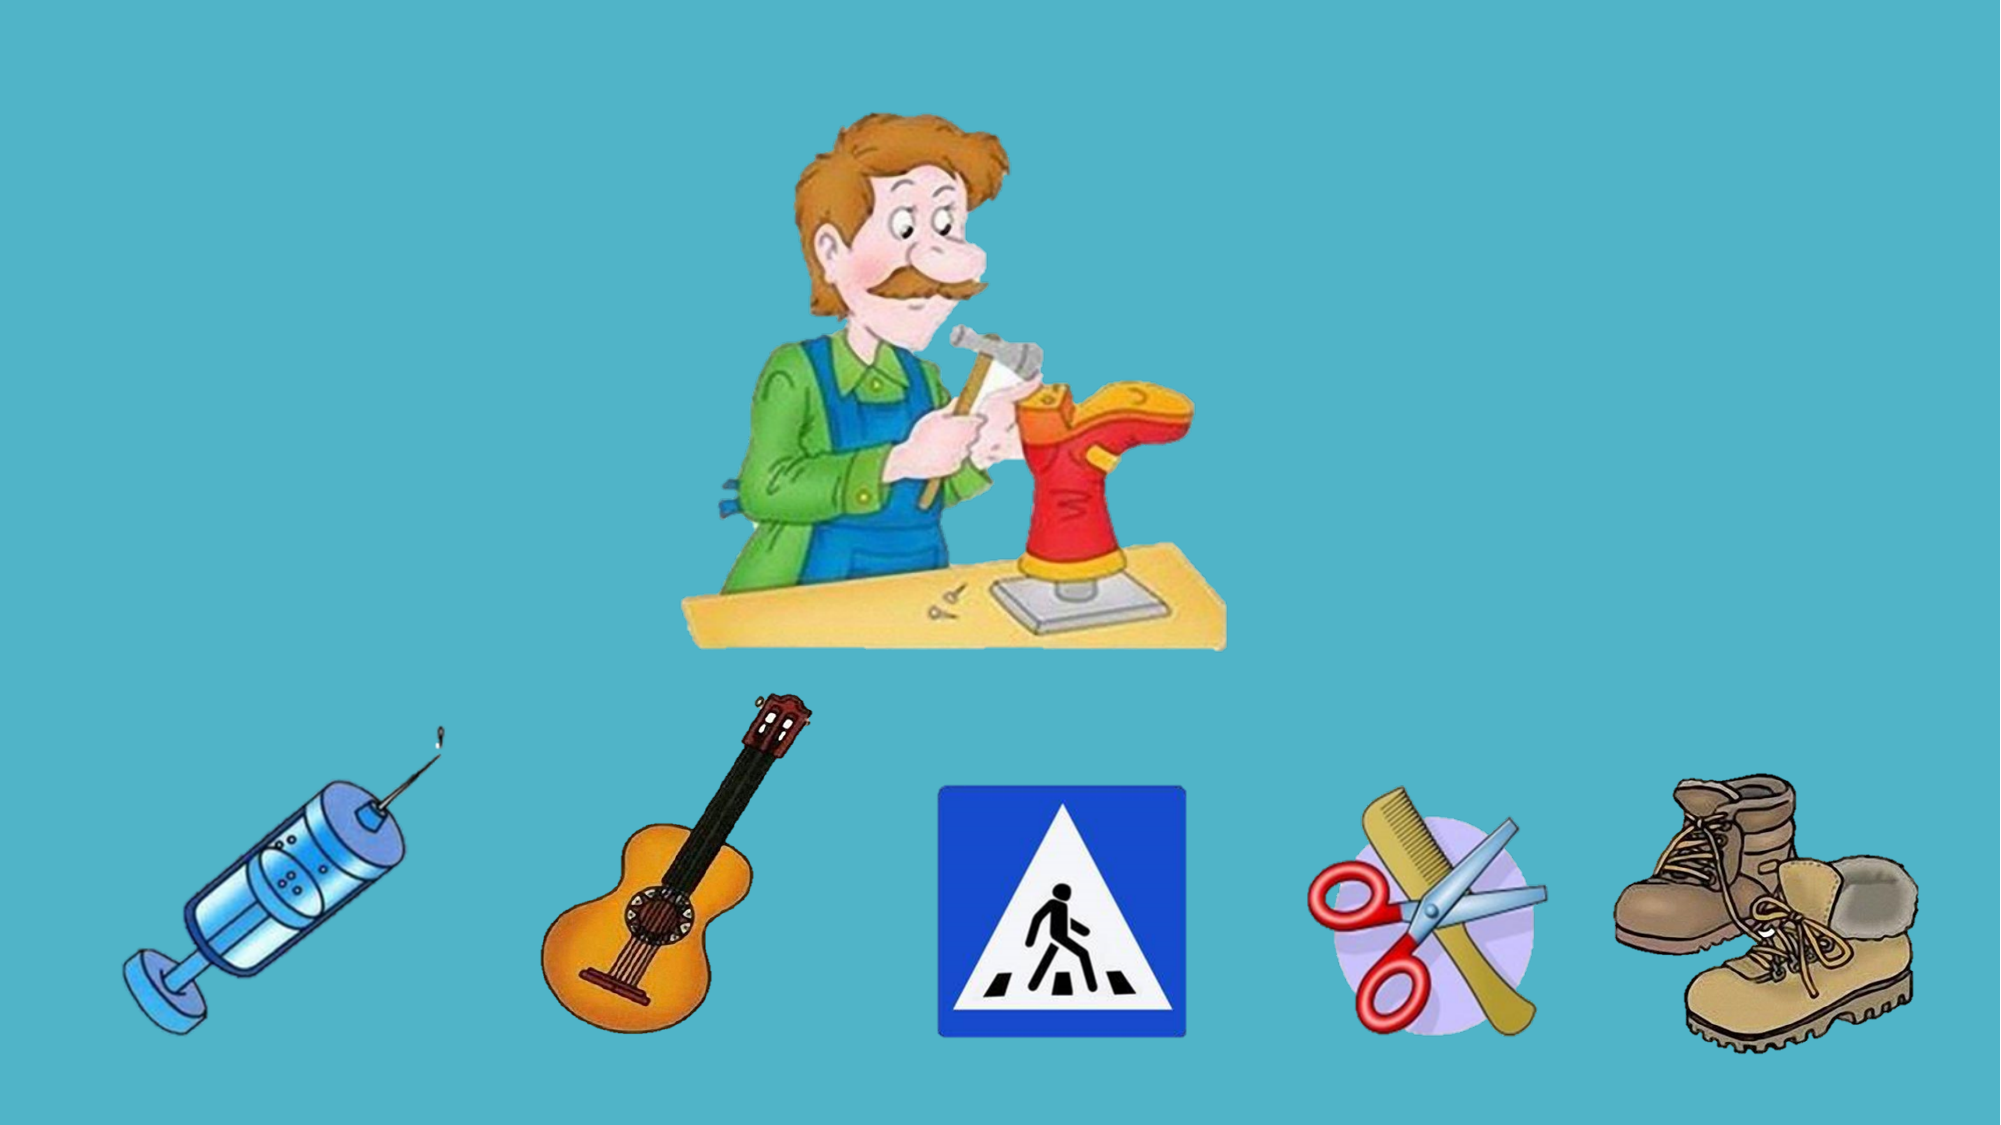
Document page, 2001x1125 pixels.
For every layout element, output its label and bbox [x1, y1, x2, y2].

picture [675, 96, 1232, 664]
picture [935, 780, 1187, 1042]
picture [1593, 762, 1928, 1060]
picture [528, 677, 824, 1038]
picture [116, 702, 463, 1051]
picture [1299, 774, 1564, 1048]
